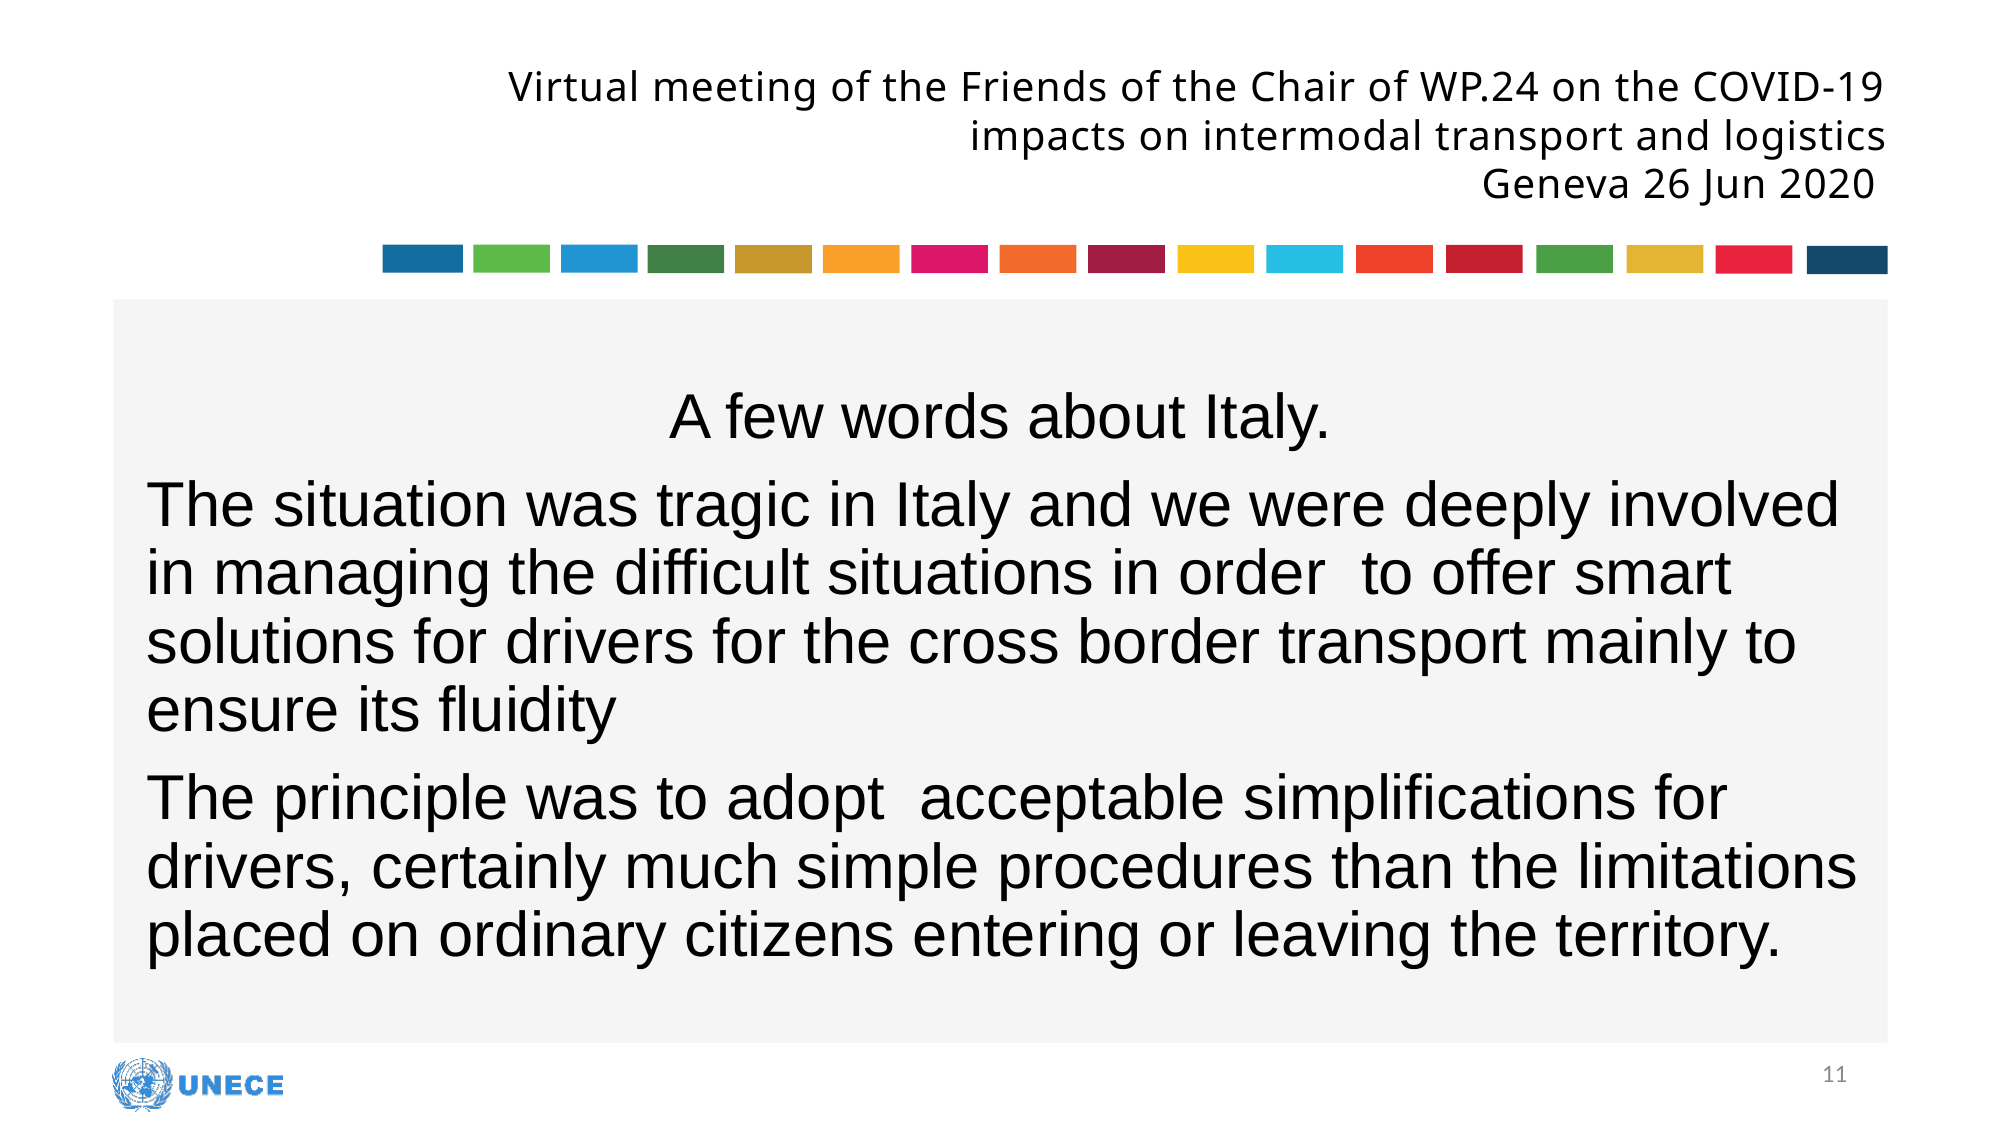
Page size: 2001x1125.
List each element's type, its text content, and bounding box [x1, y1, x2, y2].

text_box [382, 231, 1888, 286]
text_box Virtual meeting of the Friends of the Chair of WP.24 on the COVID-19 impacts on intermodal transport and logistics Geneva 26 Jun 2020 [457, 52, 1903, 216]
picture [108, 1057, 286, 1113]
slide_number 11 [1412, 1042, 1863, 1103]
list A few words about Italy. The situation was tragic in Italy and we were deeply involved in managing the difficult situations in order to offer smart solutions for drivers for the cross border transport mainly to ensure its fluidity The principle was to adopt acceptable simplifications for drivers, certainly much simple procedures than the limitations placed on ordinary citizens entering or leaving the territory. [113, 299, 1888, 1043]
